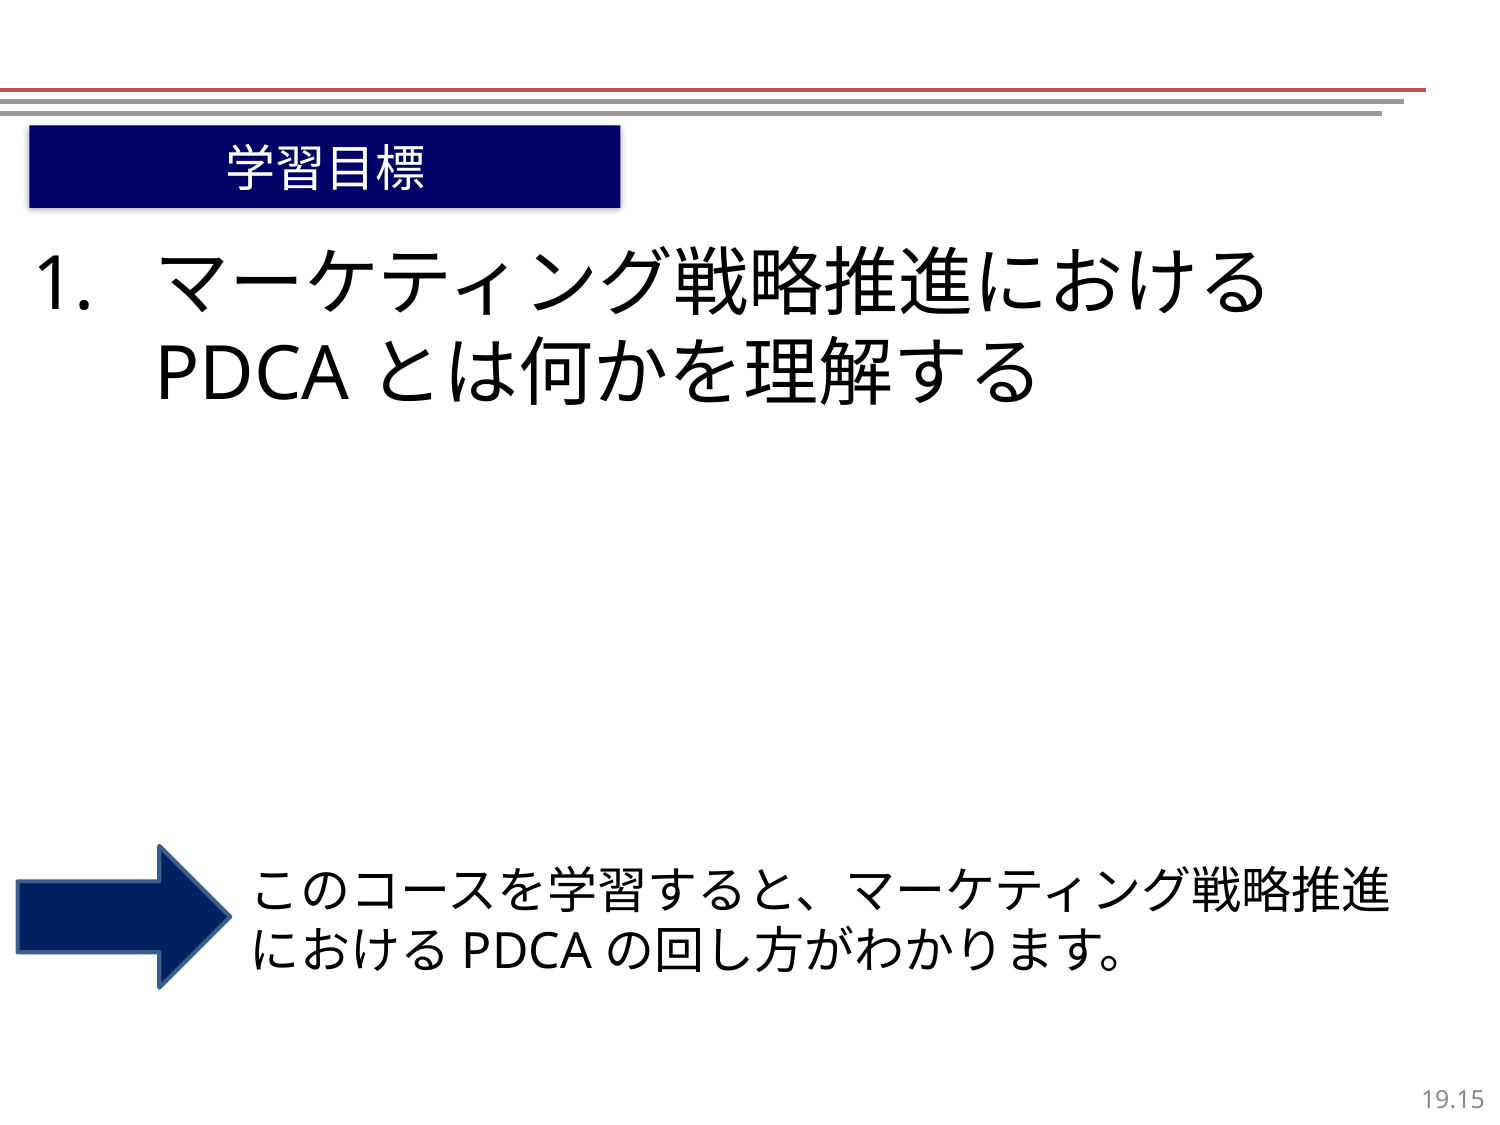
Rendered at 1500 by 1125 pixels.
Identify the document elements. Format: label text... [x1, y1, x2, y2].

text_box このコースを学習すると、マーケティング戦略推進におけるPDCAの回し方がわかります。 [235, 851, 1440, 987]
text_box マーケティング戦略推進におけるPDCAとは何かを理解する [17, 227, 1459, 513]
slide_number 14 [1381, 1065, 1500, 1125]
text_box 学習目標 [29, 125, 621, 208]
text_box [15, 844, 233, 990]
